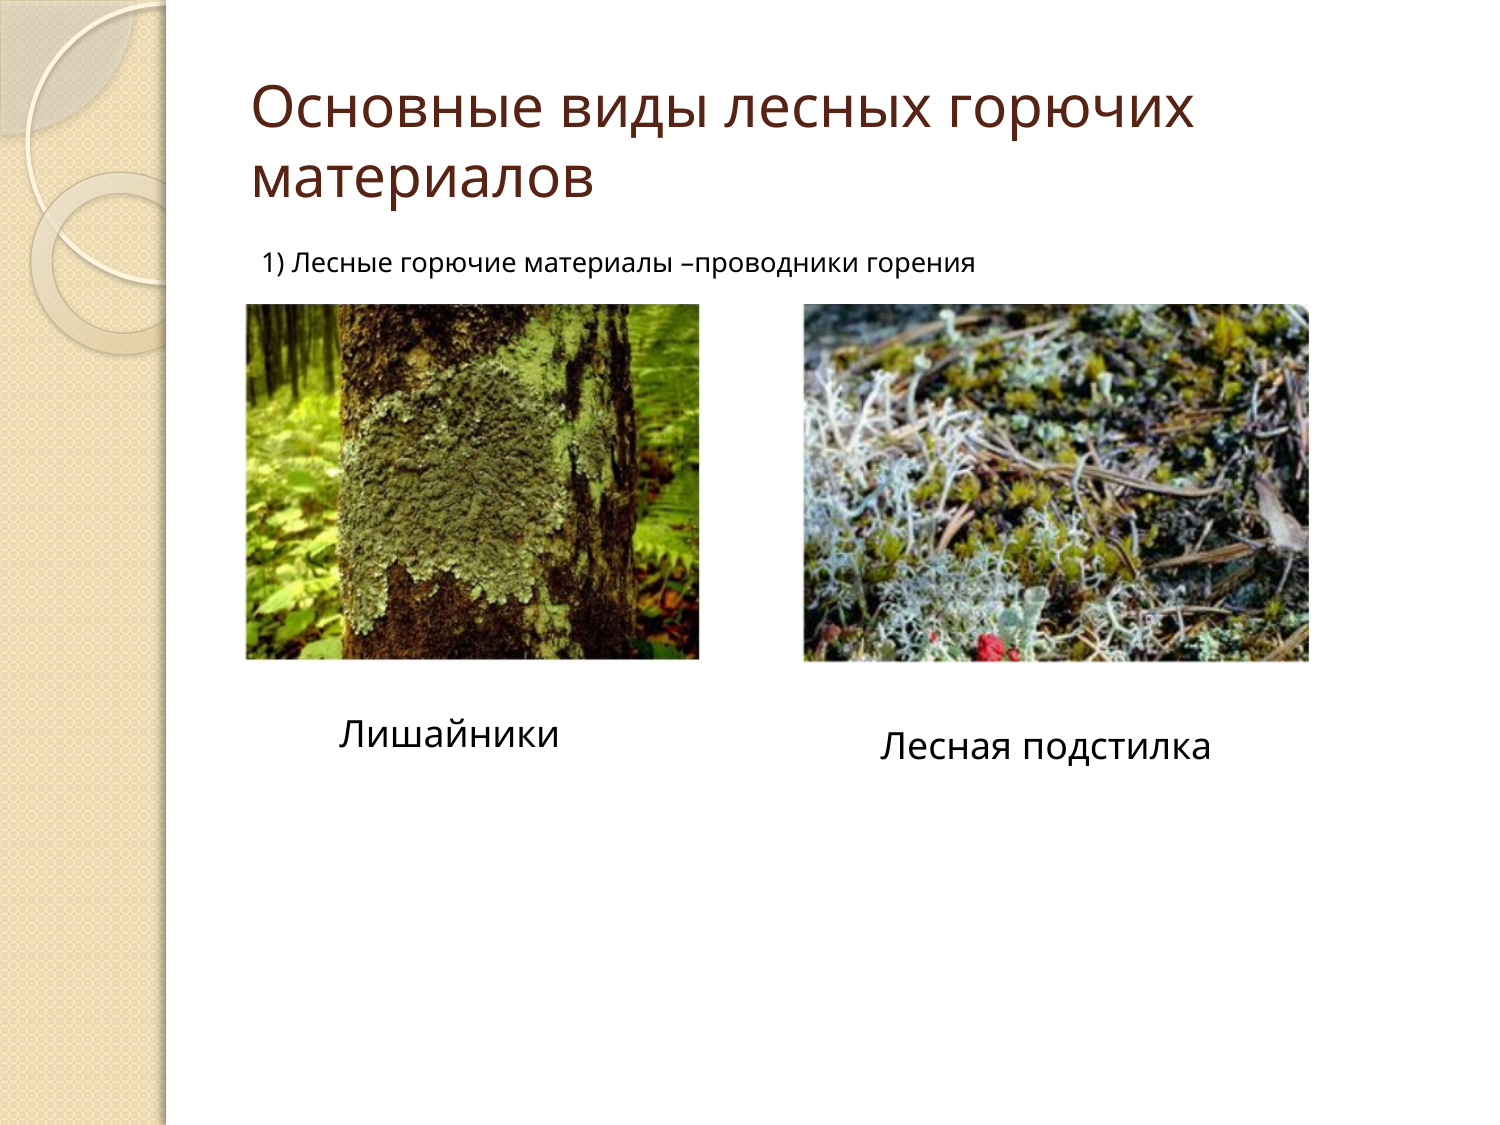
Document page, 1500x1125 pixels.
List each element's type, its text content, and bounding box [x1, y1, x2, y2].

text_box Лесная подстилка [865, 714, 1228, 775]
picture [234, 304, 1313, 665]
title Основные виды лесных горючих материалов [235, 45, 1466, 233]
list 1) Лесные горючие материалы –проводники горения [235, 237, 1008, 293]
text_box Лишайники [324, 703, 576, 763]
